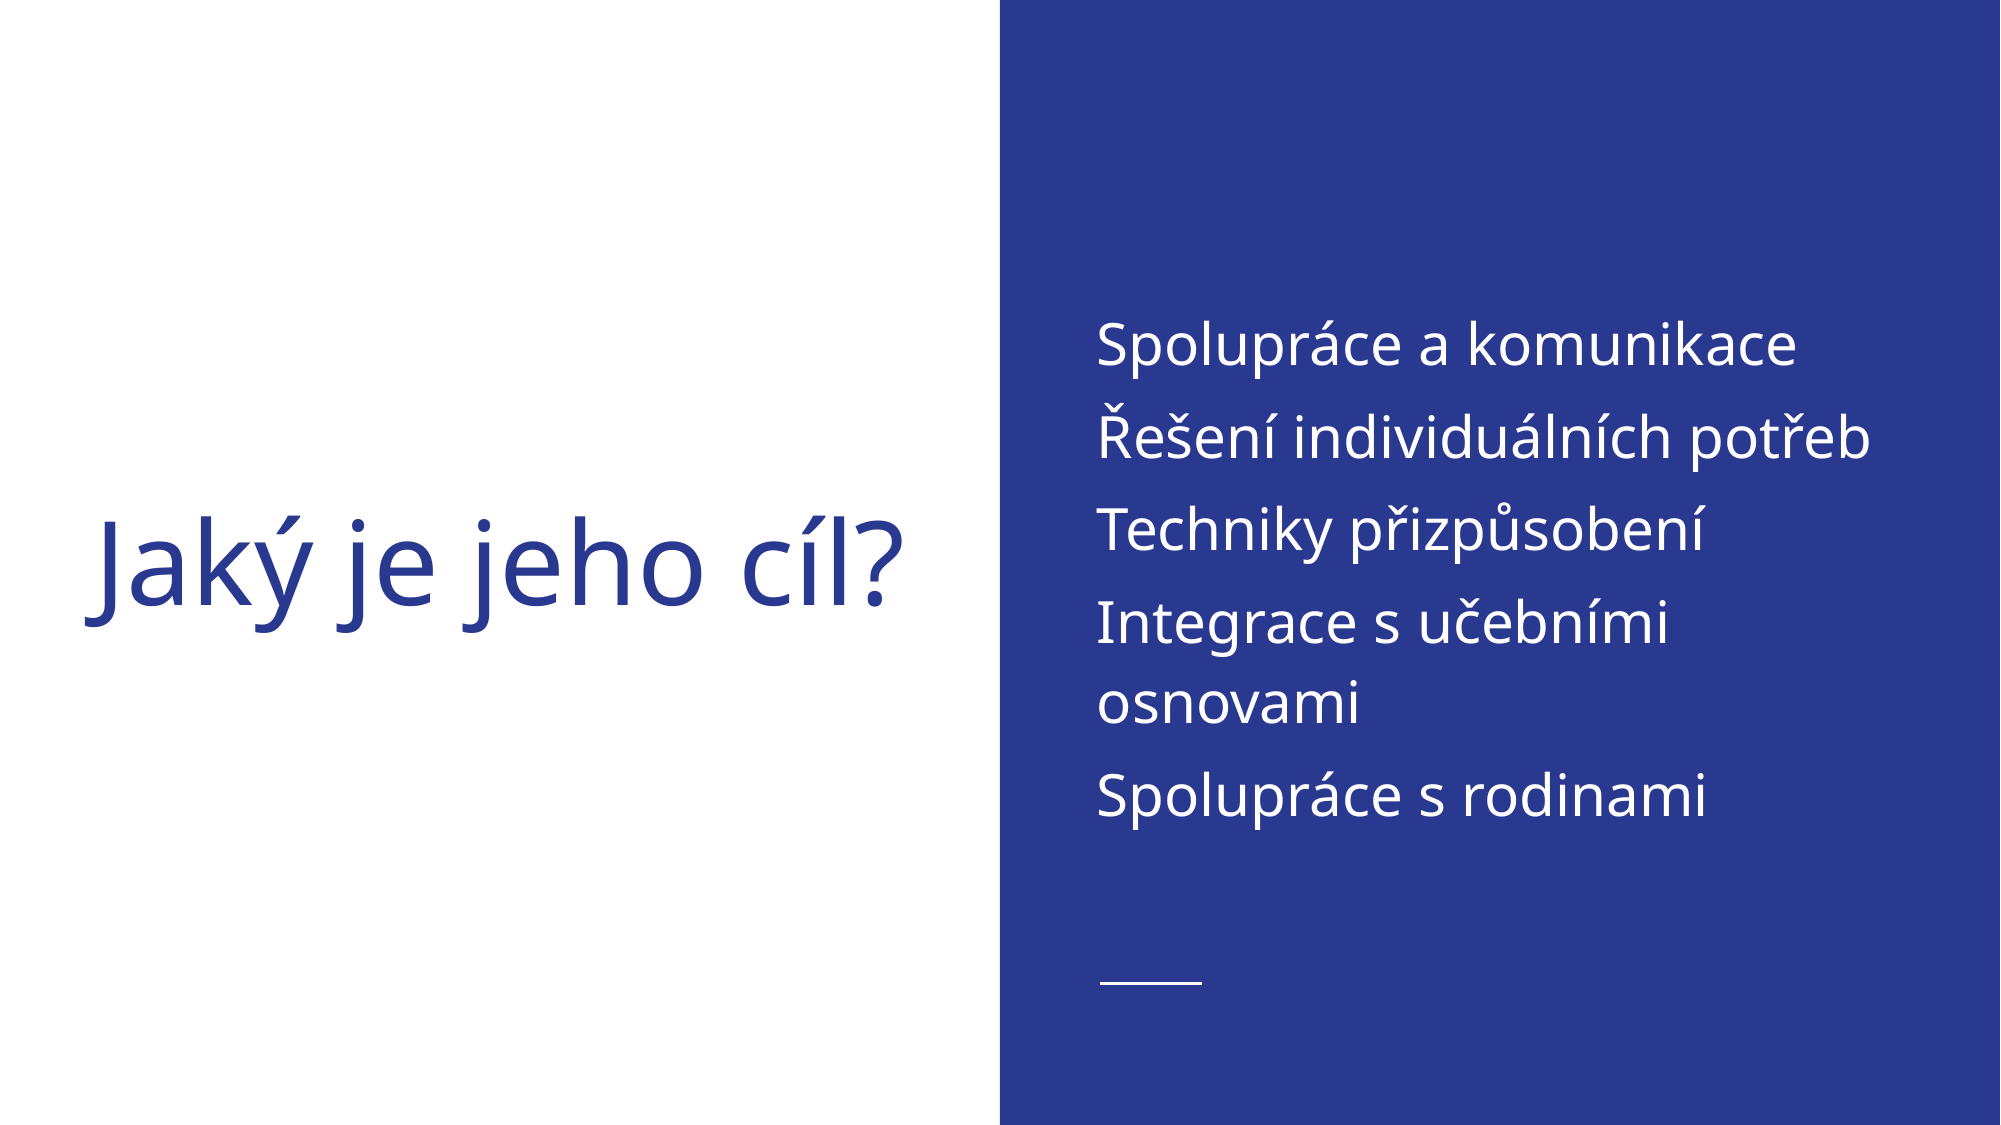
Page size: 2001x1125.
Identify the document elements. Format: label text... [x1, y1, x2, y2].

list Spolupráce a komunikace Řešení individuálních potřeb Techniky přizpůsobení Integrace s učebními osnovami Spolupráce s rodinami [1081, 158, 1922, 967]
title Jaký je jeho cíl? [57, 488, 943, 637]
